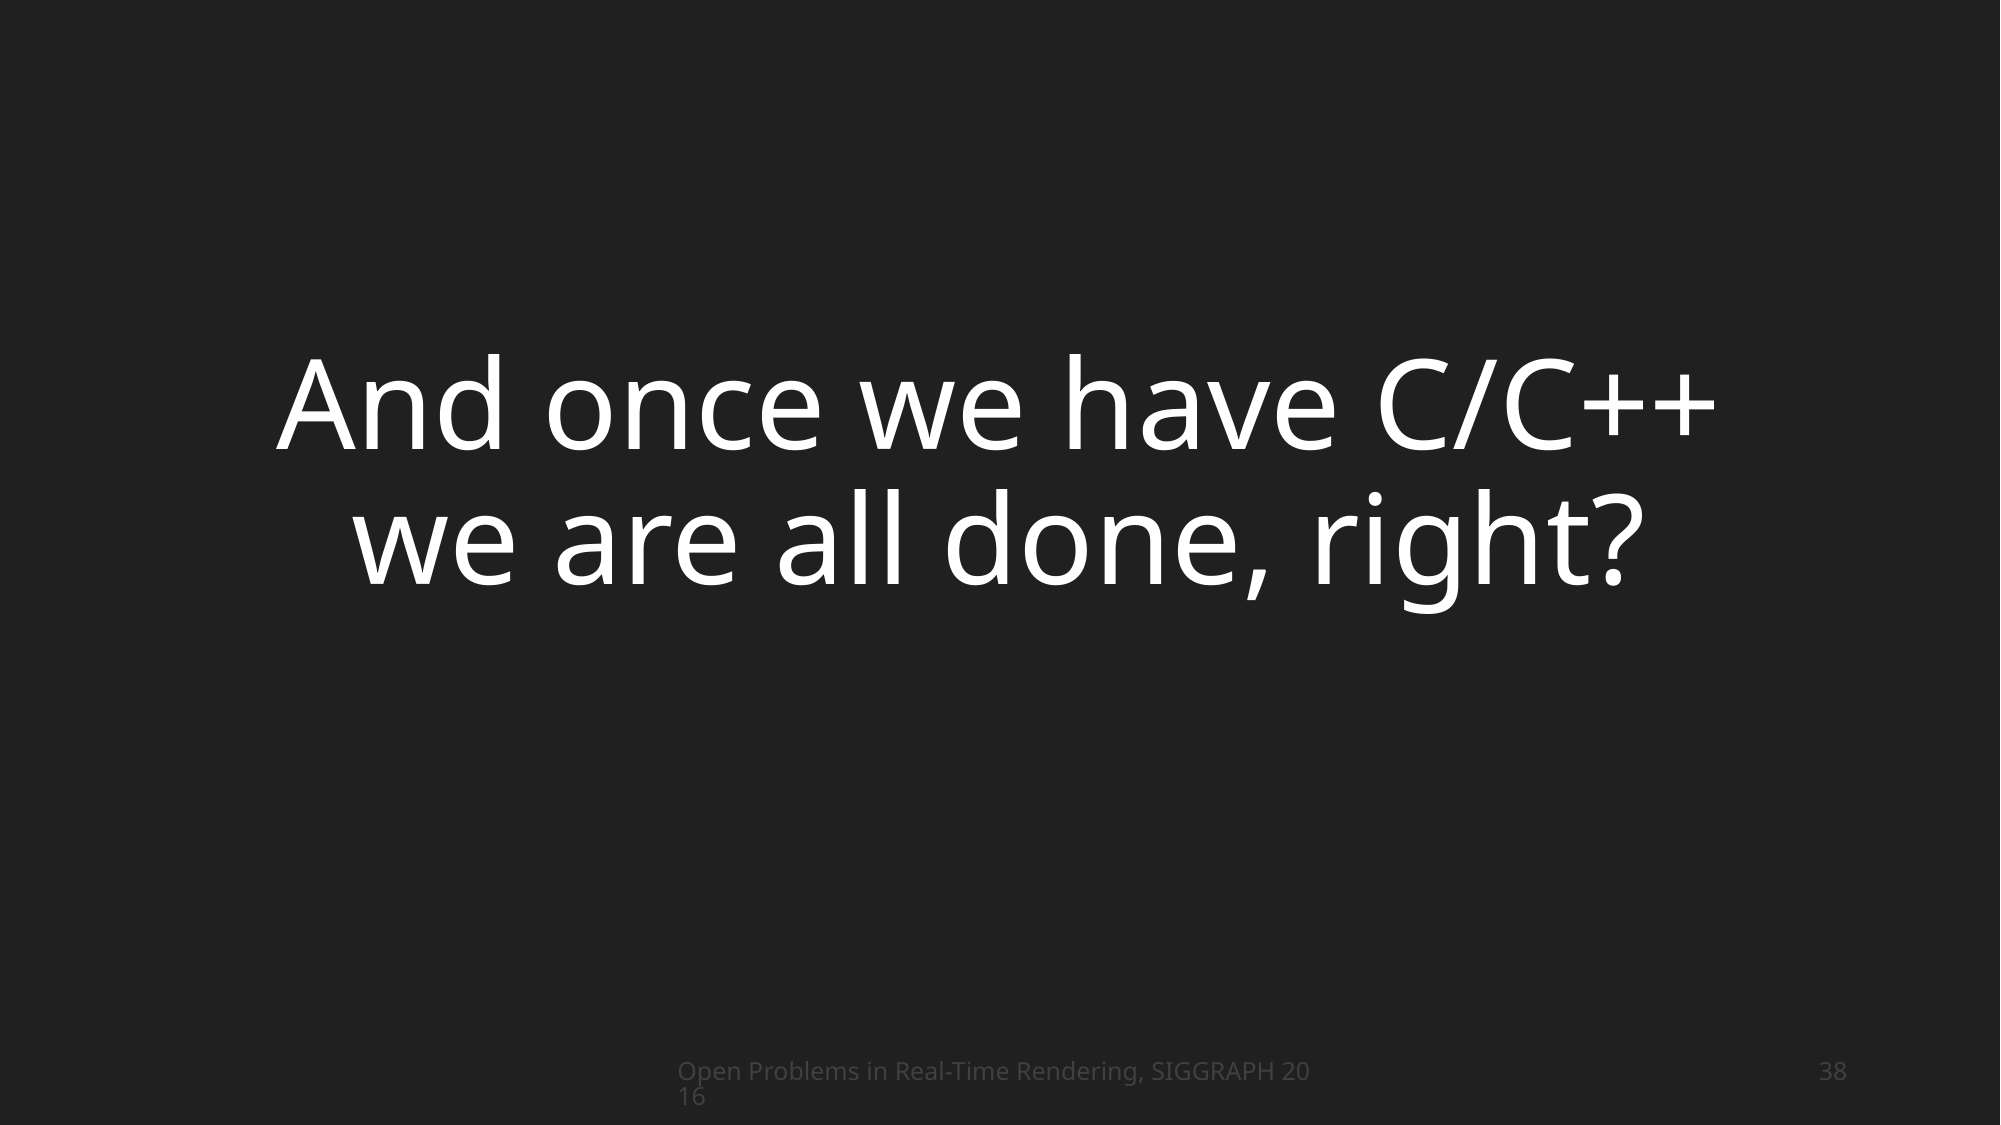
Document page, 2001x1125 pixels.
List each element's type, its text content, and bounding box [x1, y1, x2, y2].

slide_number 38 [1412, 1042, 1863, 1103]
title And once we have C/C++ we are all done, right? [136, 151, 1862, 620]
footer Open Problems in Real-Time Rendering, SIGGRAPH 2016 [662, 1042, 1338, 1103]
